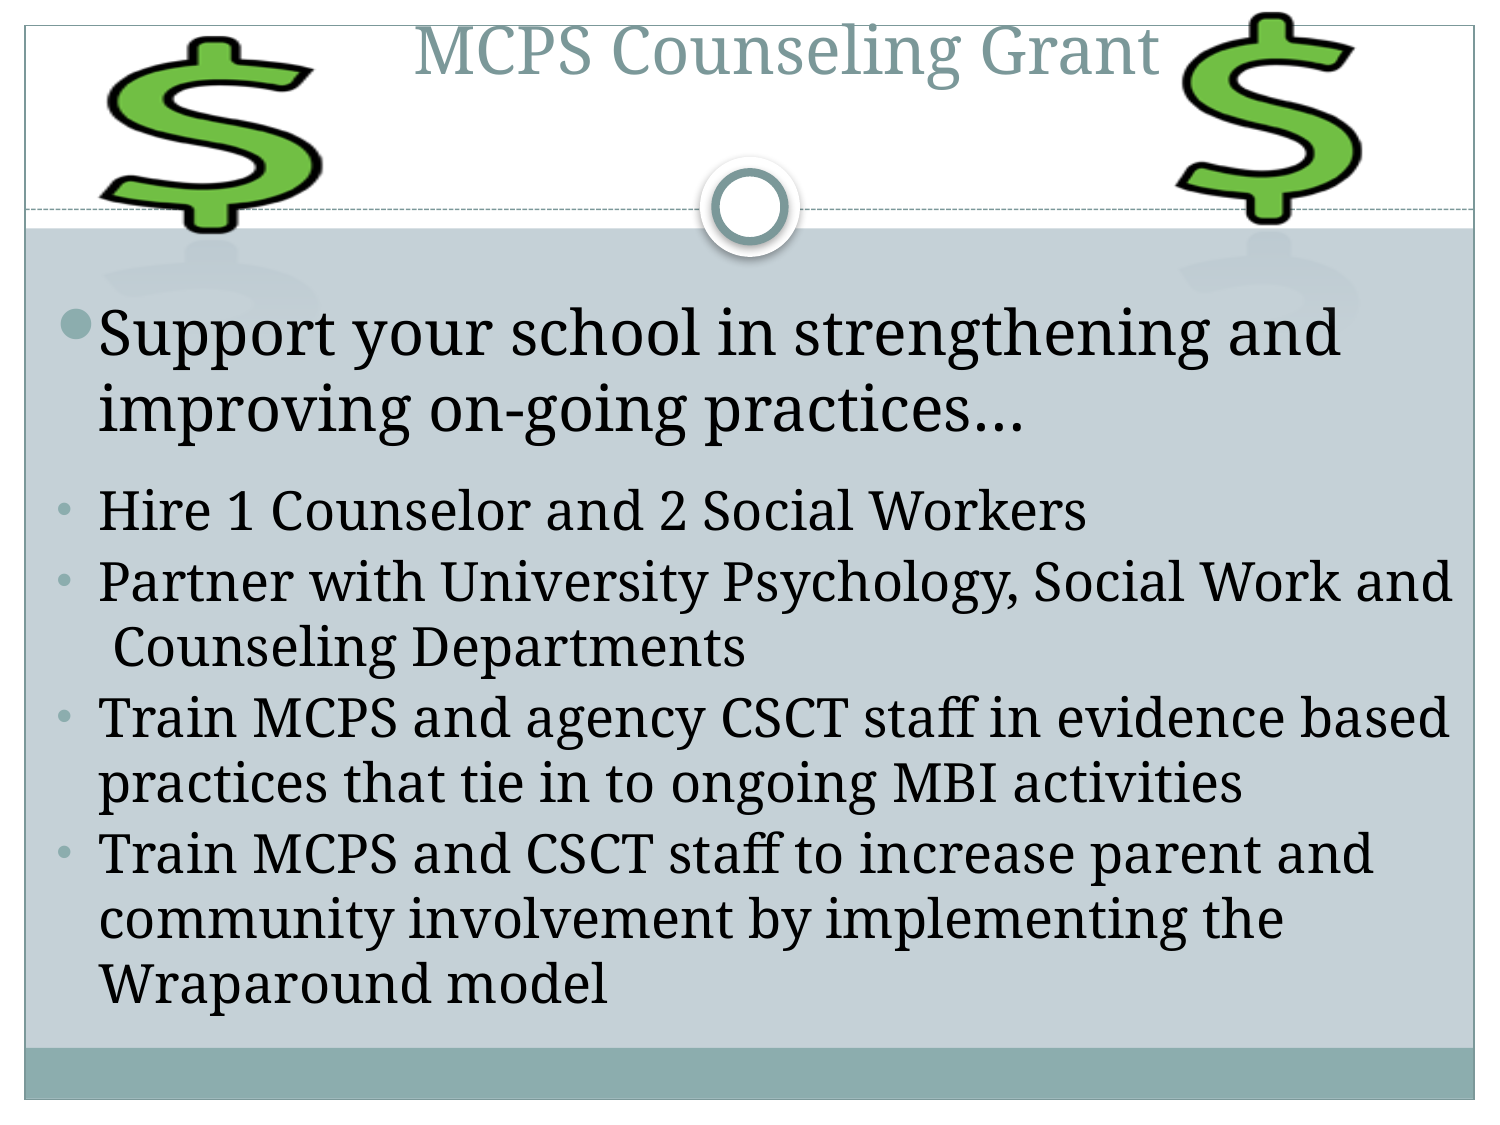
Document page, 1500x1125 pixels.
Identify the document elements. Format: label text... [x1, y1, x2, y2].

title MCPS Counseling Grant [150, 0, 1046, 175]
list Support your school in strengthening and improving on-going practices… Hire 1 Counselor and 2 Social Workers Partner with University Psychology, Social Work and Counseling Departments Train MCPS and agency CSCT staff in evidence based practices that tie in to ongoing MBI activities Train MCPS and CSCT staff to increase parent and community involvement by implementing the Wraparound model [41, 285, 1475, 1085]
picture [0, 24, 488, 351]
picture [1049, 0, 1500, 351]
